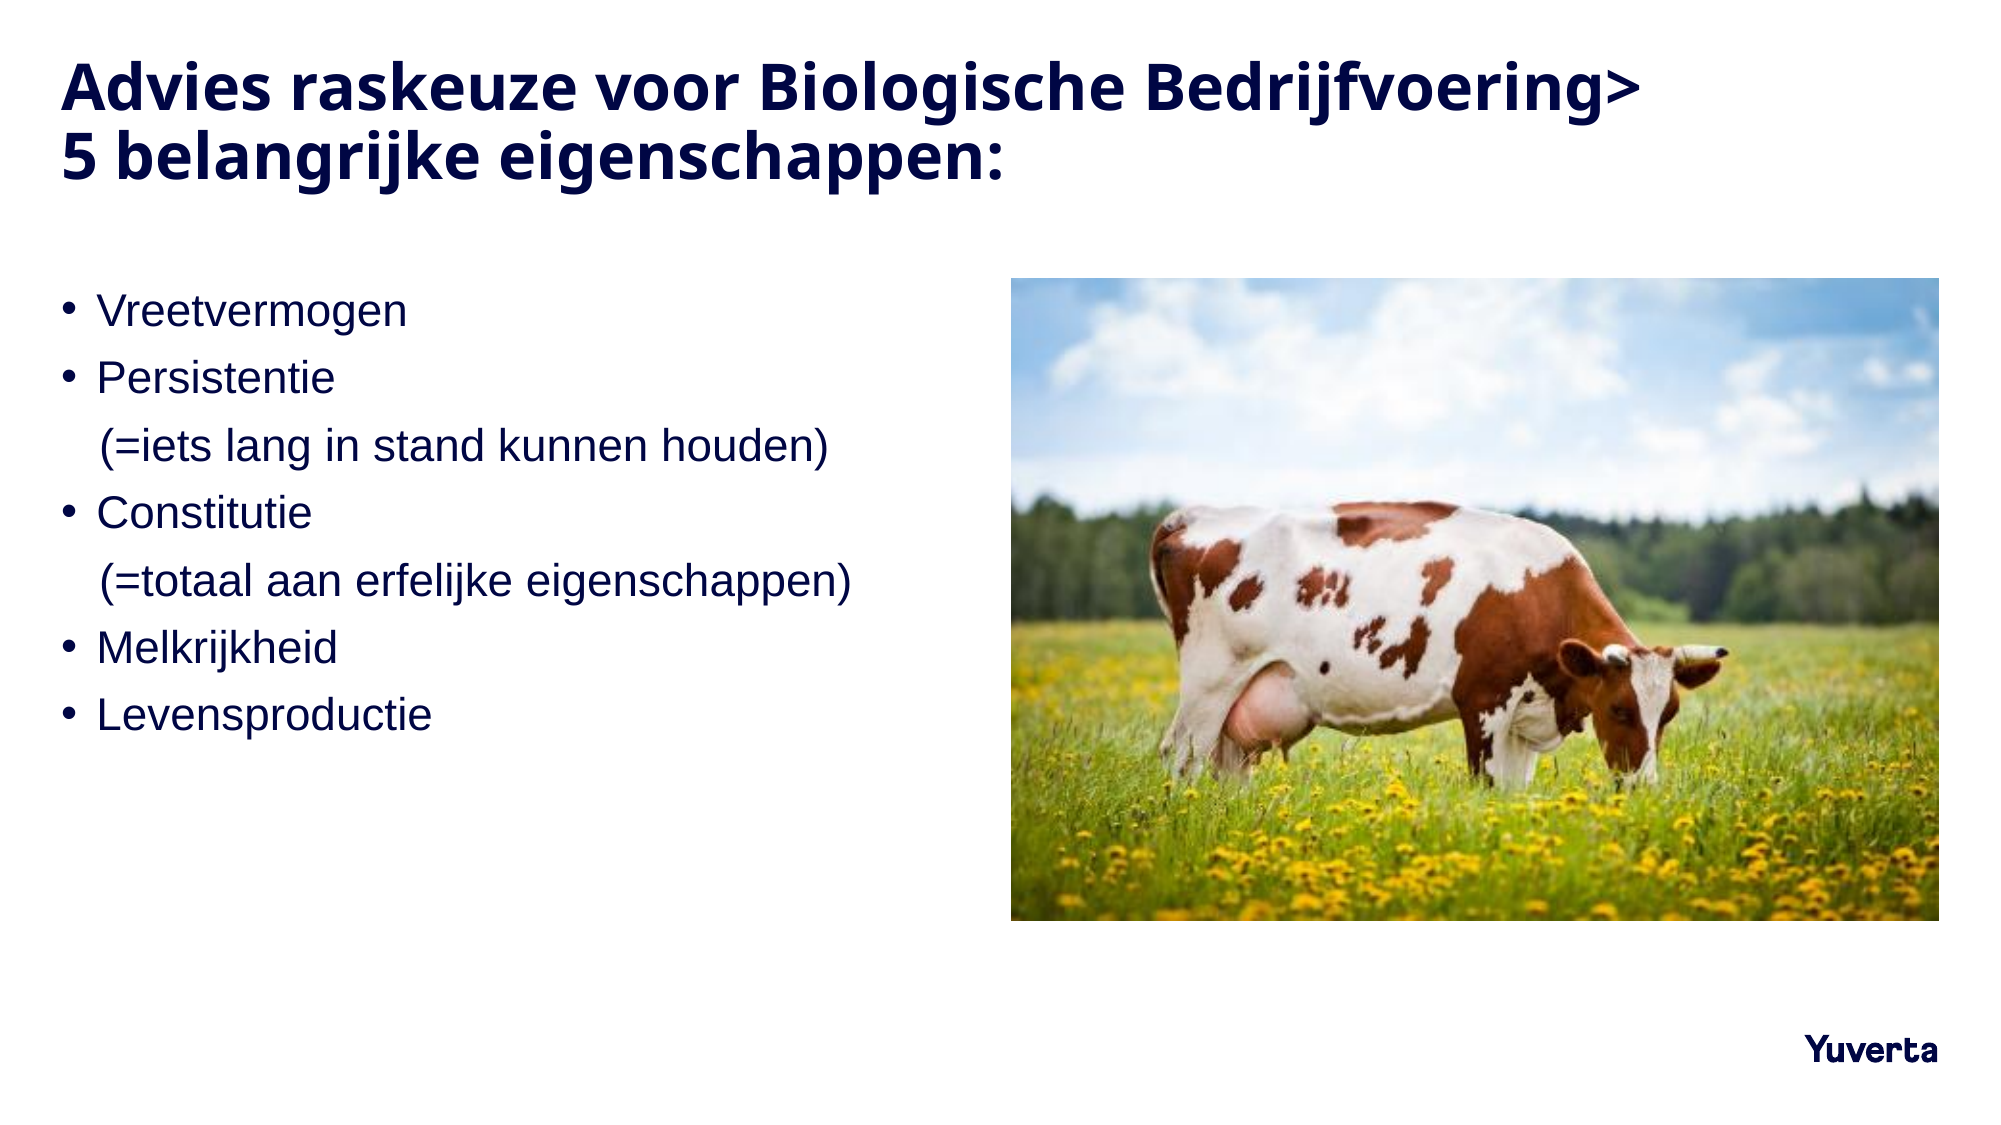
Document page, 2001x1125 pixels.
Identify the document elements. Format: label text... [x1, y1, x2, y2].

title Advies raskeuze voor Biologische Bedrijfvoering> 5 belangrijke eigenschappen: [60, 48, 1938, 239]
picture [1011, 278, 1939, 921]
list Vreetvermogen Persistentie (=iets lang in stand kunnen houden) Constitutie (=totaal aan erfelijke eigenschappen) Melkrijkheid Levensproductie [60, 280, 987, 1006]
